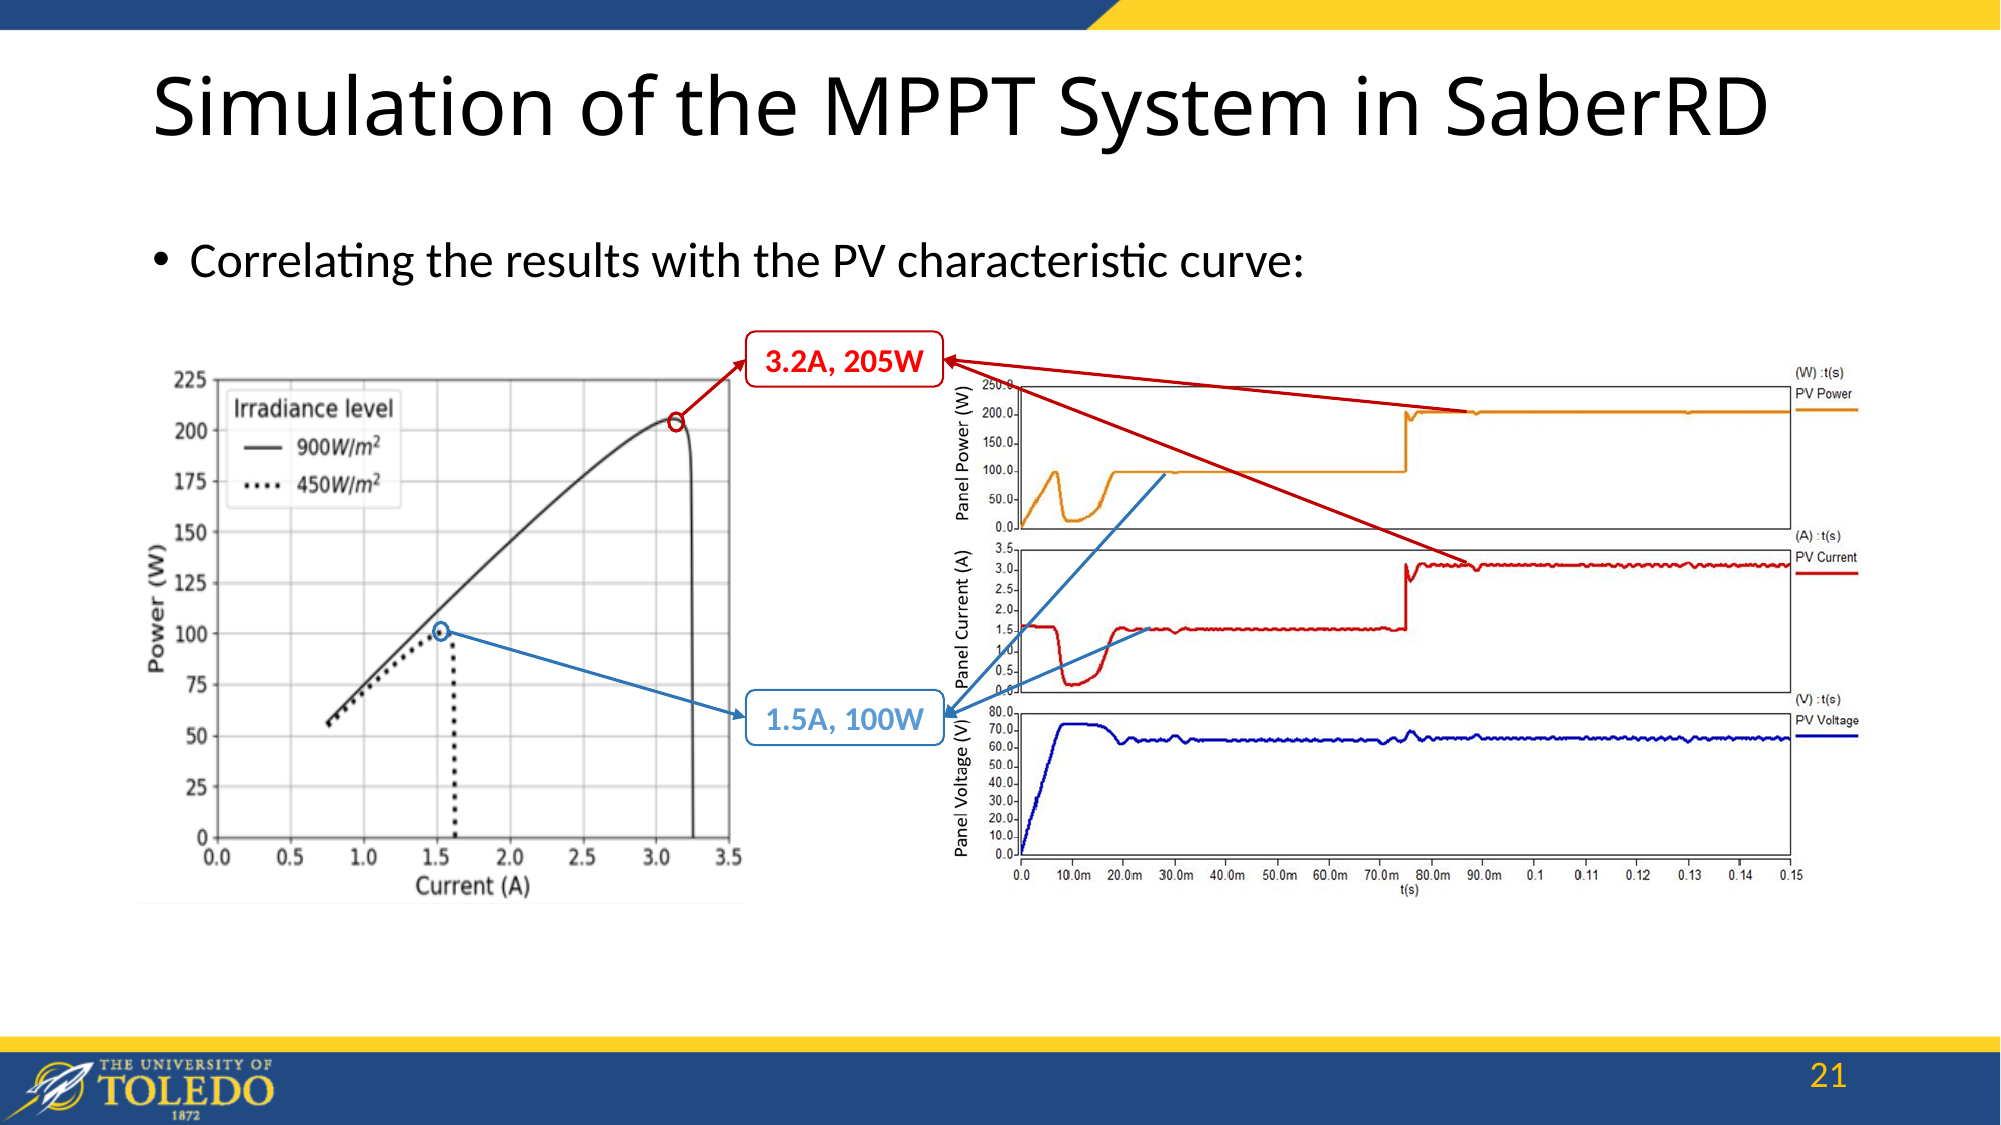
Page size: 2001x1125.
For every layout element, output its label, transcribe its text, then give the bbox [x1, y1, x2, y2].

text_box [745, 331, 1862, 899]
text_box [943, 627, 1151, 718]
text_box Correlating the results with the PV characteristic curve: [137, 226, 1863, 610]
title Simulation of the MPPT System in SaberRD [137, 49, 1863, 170]
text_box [448, 631, 746, 718]
slide_number 21 [1412, 1042, 1863, 1103]
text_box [681, 359, 746, 416]
picture [0, 0, 2001, 1125]
